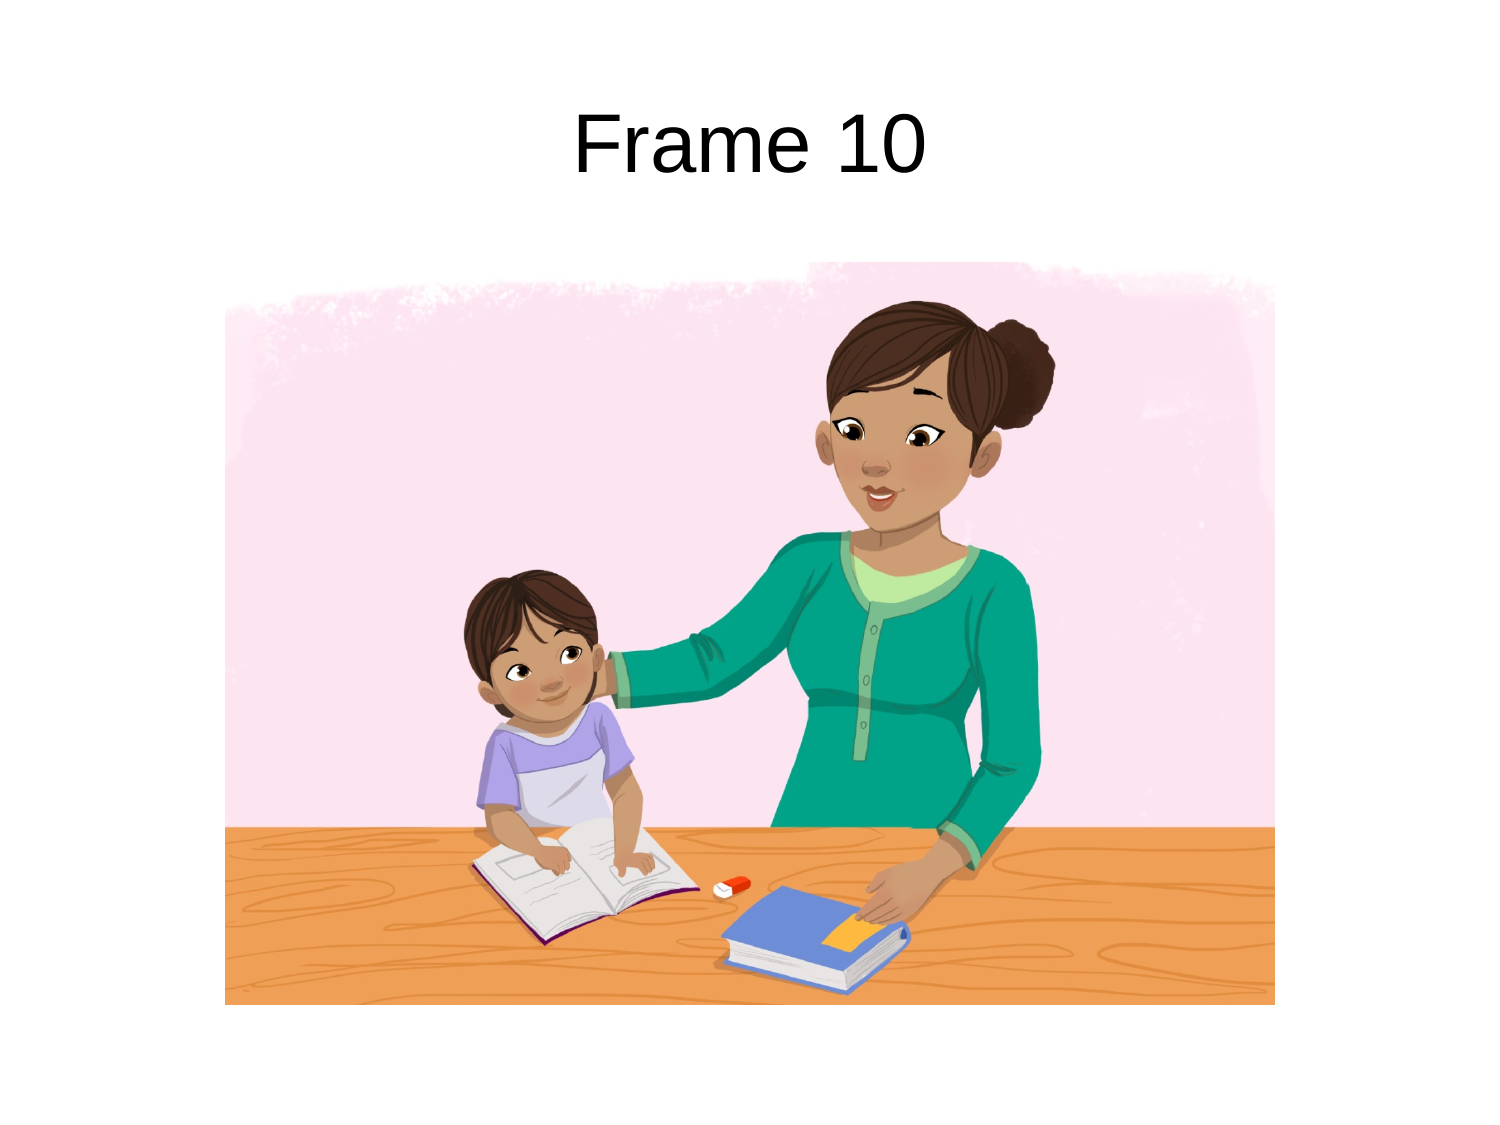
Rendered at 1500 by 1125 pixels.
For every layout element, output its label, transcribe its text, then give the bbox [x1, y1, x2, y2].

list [224, 262, 1275, 1006]
title Frame 10 [75, 45, 1425, 233]
